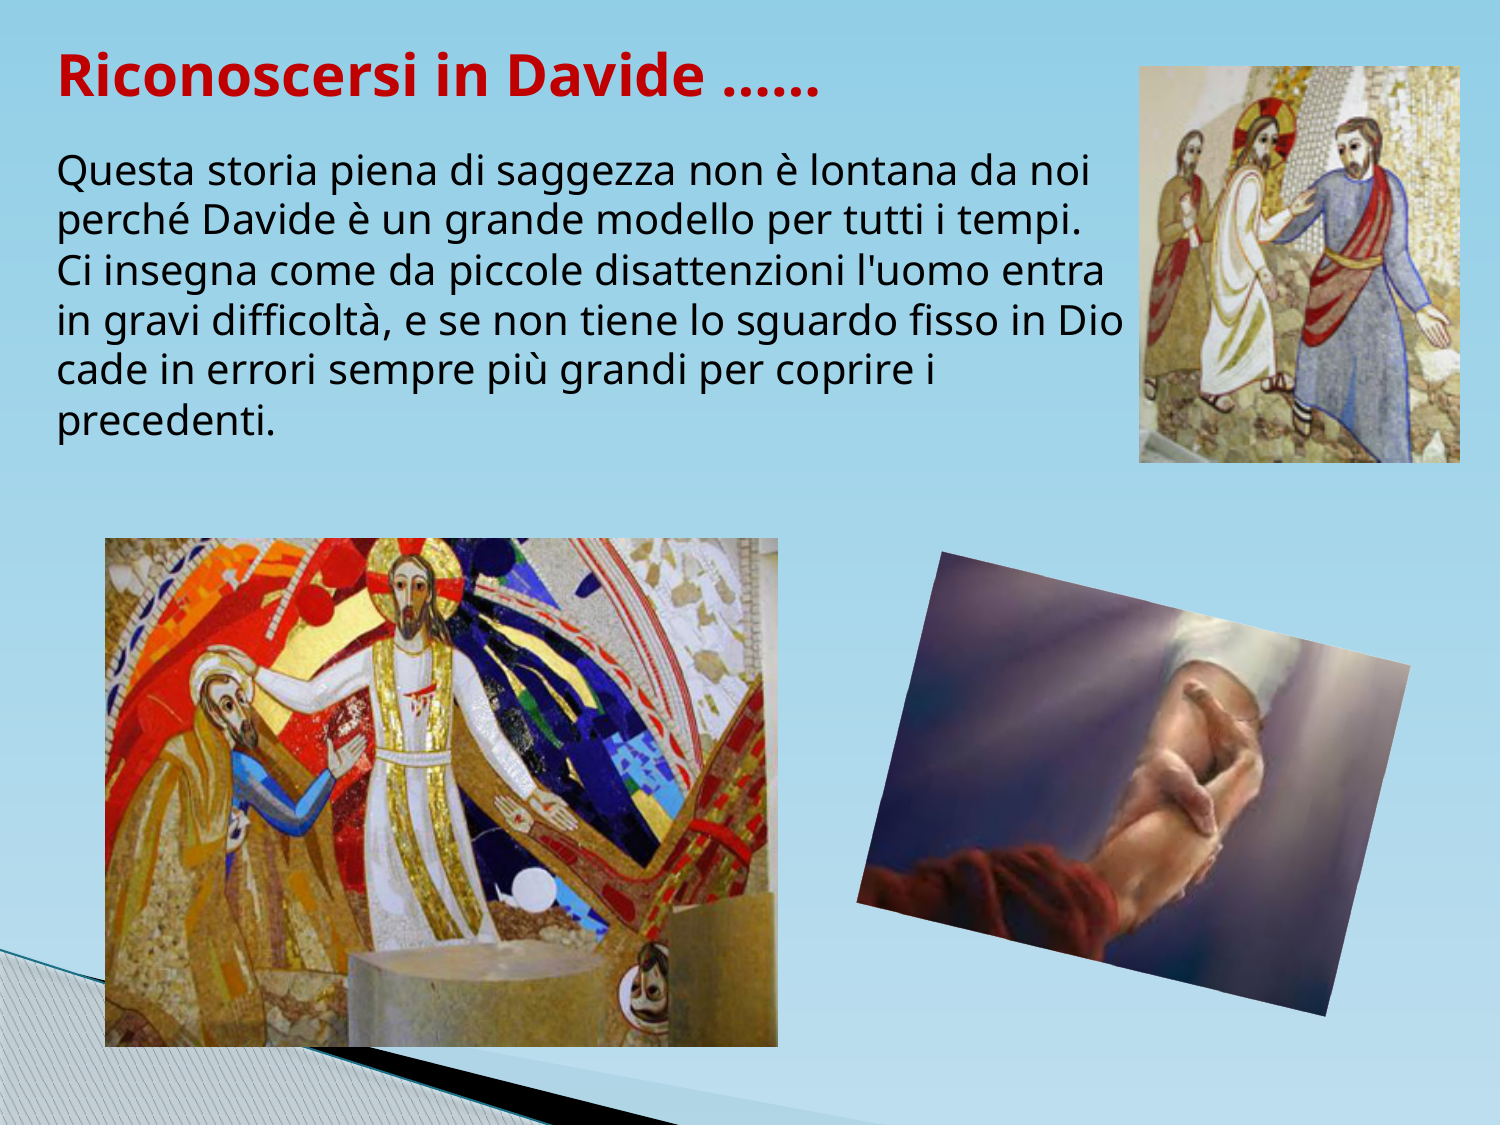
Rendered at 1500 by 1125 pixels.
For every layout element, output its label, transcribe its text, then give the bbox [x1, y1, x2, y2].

picture [857, 552, 1410, 1016]
text_box Riconoscersi in Davide …… Questa storia piena di saggezza non è lontana da noi perché Davide è un grande modello per tutti i tempi. Ci insegna come da piccole disattenzioni l'uomo entra in gravi difficoltà, e se non tiene lo sguardo fisso in Dio cade in errori sempre più grandi per coprire i precedenti. [41, 30, 1155, 496]
picture [105, 538, 778, 1048]
picture [1139, 66, 1460, 463]
